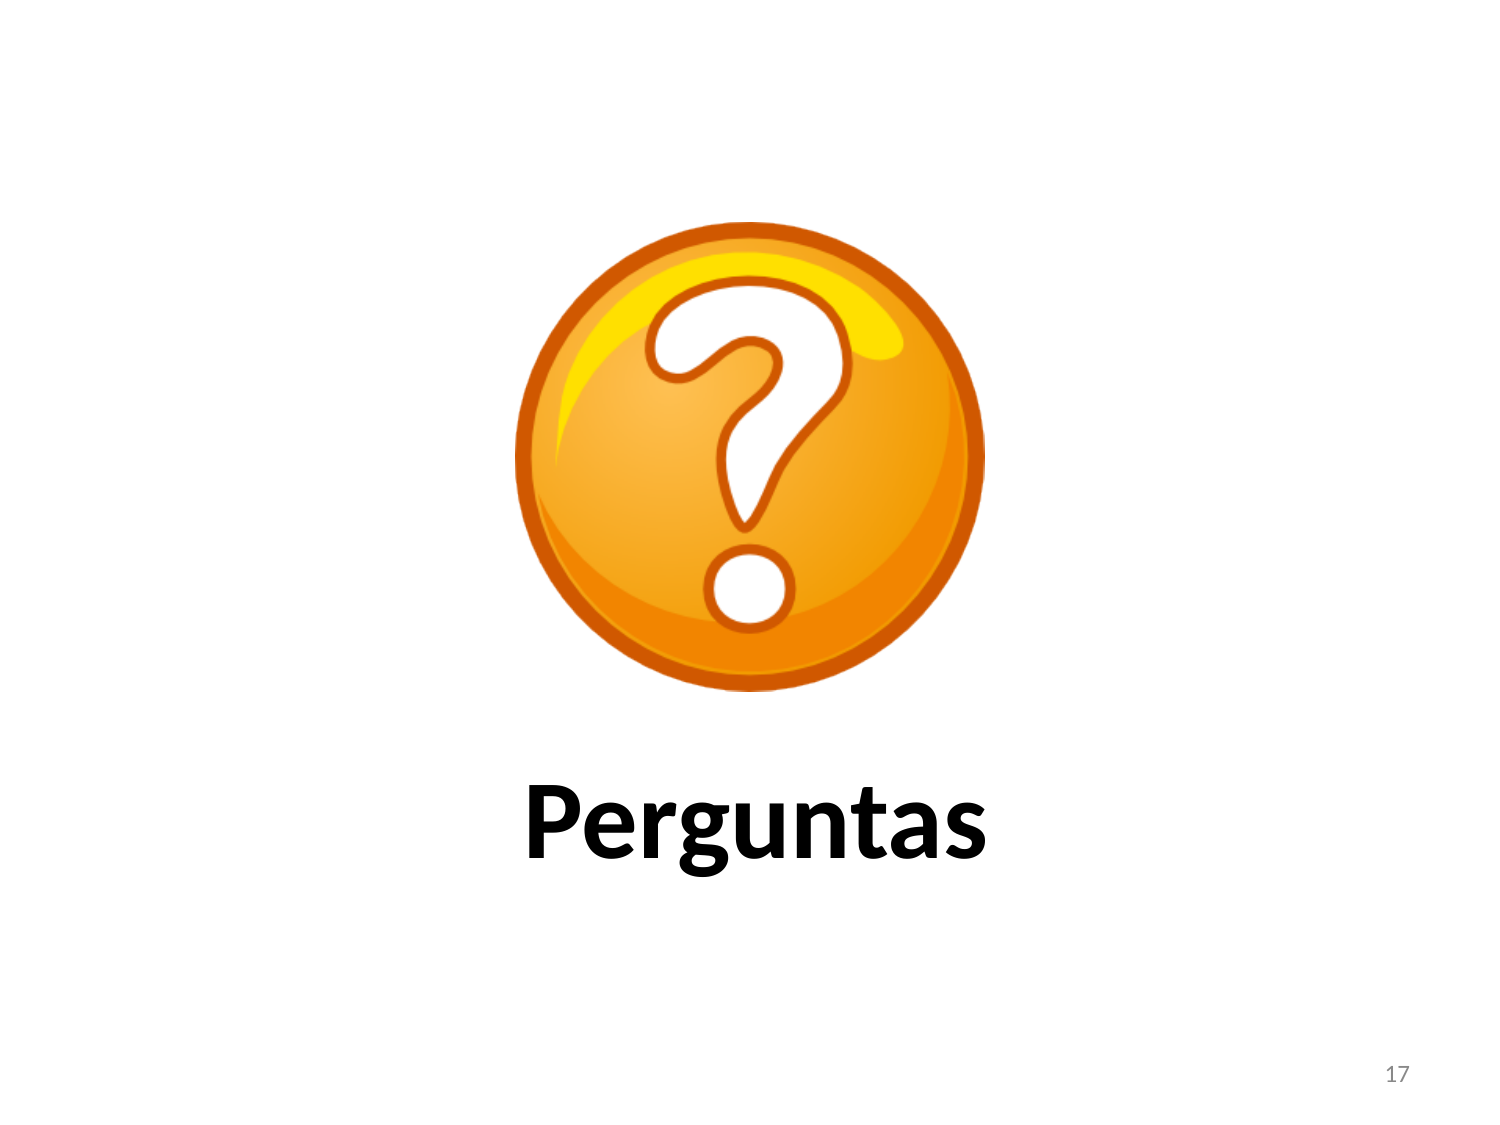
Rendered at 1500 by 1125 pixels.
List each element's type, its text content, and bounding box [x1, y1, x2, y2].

slide_number 17 [1074, 1042, 1425, 1103]
picture [515, 222, 985, 692]
text_box Perguntas [509, 738, 1004, 888]
